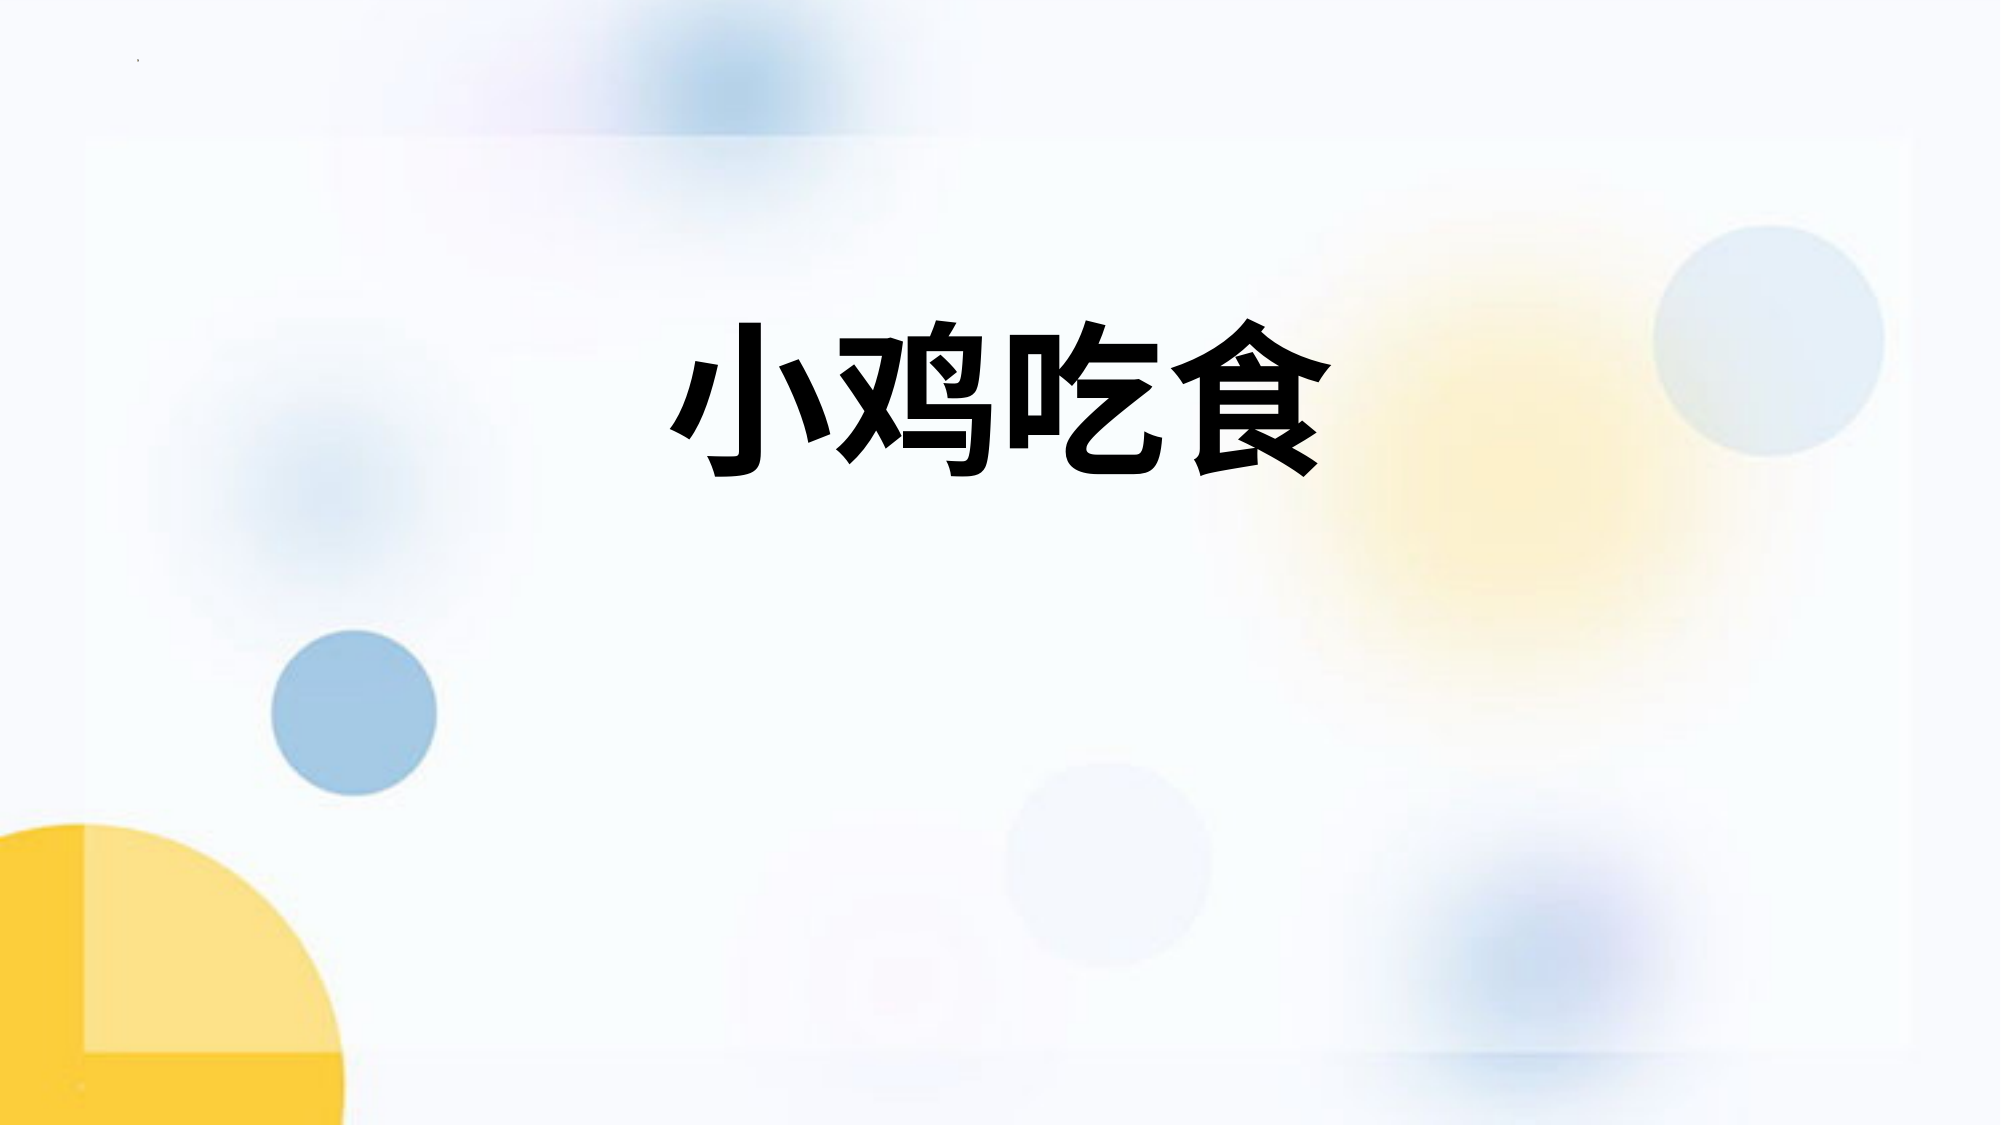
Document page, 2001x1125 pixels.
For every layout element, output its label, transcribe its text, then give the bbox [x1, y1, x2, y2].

title 小鸡吃食 [0, 229, 2000, 588]
picture [0, 0, 2001, 1125]
